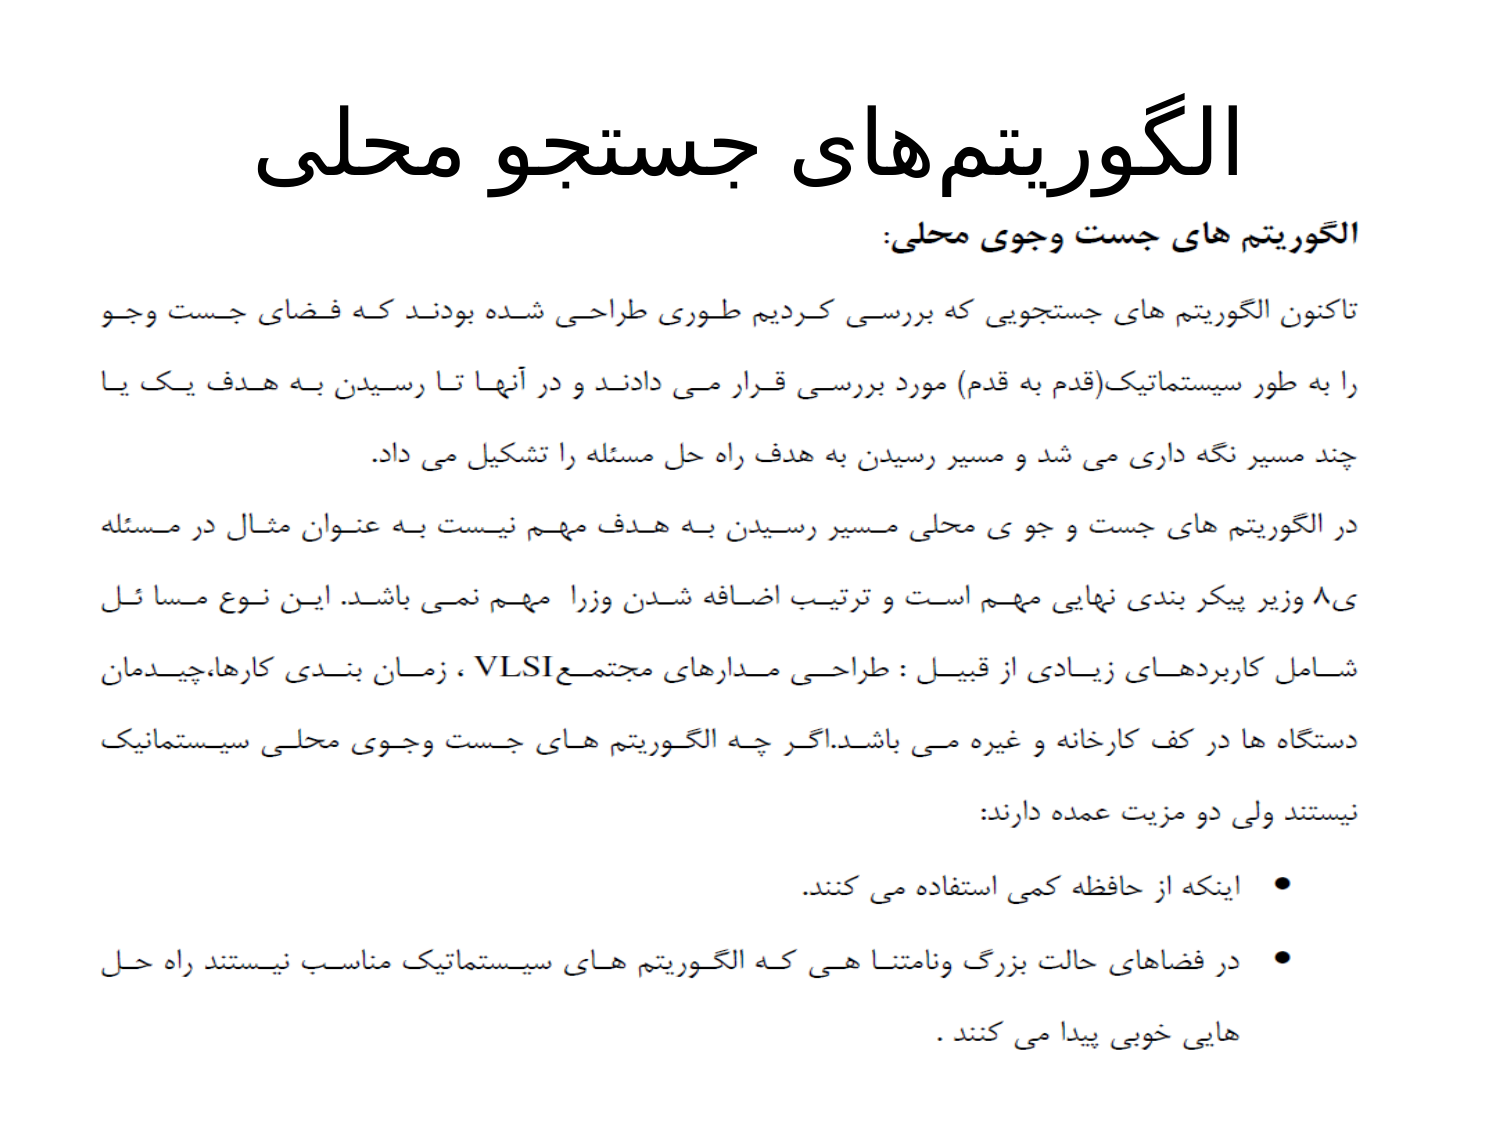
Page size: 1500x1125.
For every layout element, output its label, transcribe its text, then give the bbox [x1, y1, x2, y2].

title الگوریتم‌های جستجو محلی [75, 45, 1425, 233]
picture [96, 212, 1388, 1051]
